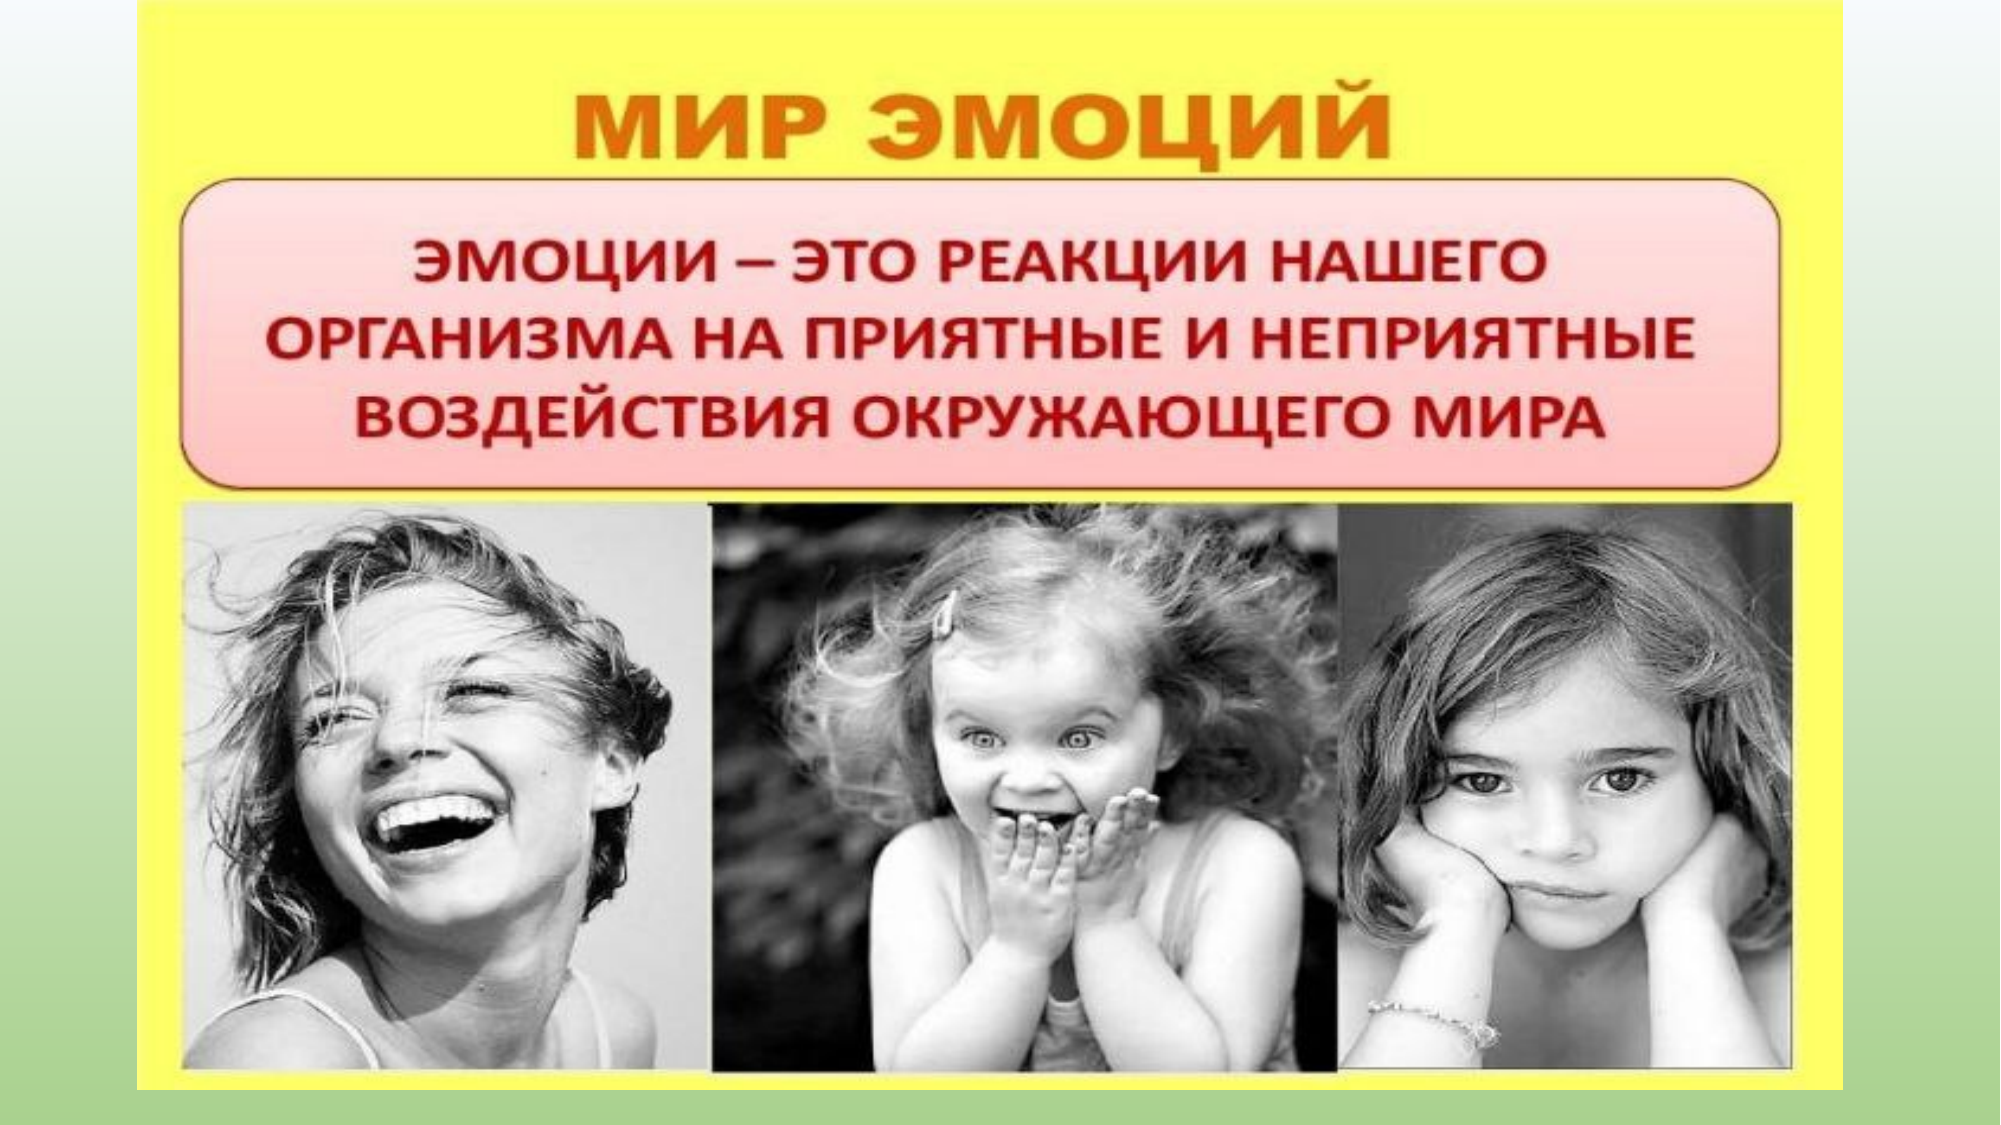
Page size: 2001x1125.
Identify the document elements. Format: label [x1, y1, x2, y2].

picture [137, 0, 1843, 1090]
